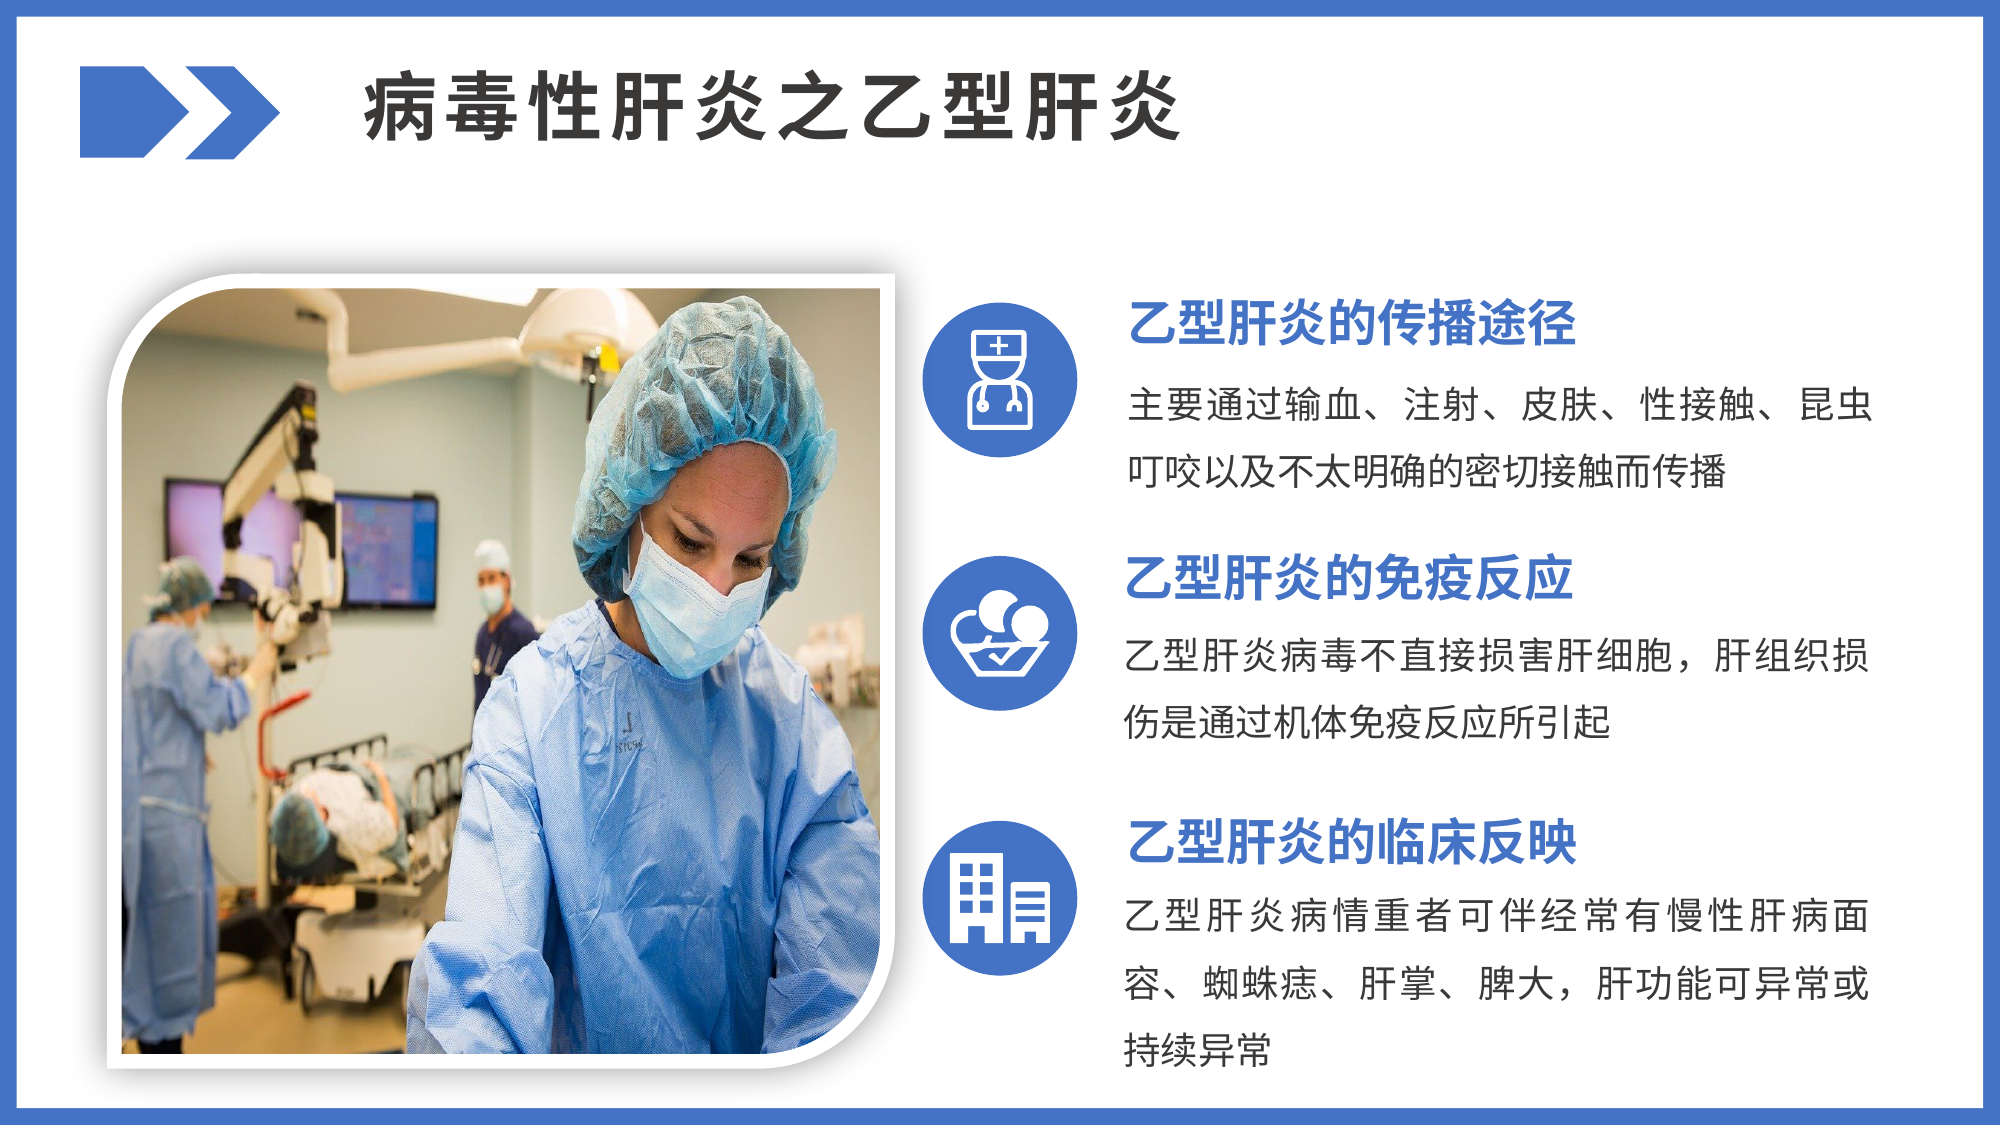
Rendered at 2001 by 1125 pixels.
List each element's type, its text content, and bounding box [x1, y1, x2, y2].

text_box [923, 303, 1077, 457]
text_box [923, 821, 1077, 975]
text_box 病毒性肝炎之乙型肝炎 [347, 52, 1286, 157]
picture [114, 280, 888, 1062]
text_box 乙型肝炎的临床反映 [1112, 773, 1707, 878]
text_box 乙型肝炎病毒不直接损害肝细胞，肝组织损伤是通过机体免疫反应所引起 [1108, 601, 1886, 752]
text_box 乙型肝炎的免疫反应 [1109, 508, 1704, 614]
text_box 乙型肝炎病情重者可伴经常有慢性肝病面容、蜘蛛痣、肝掌、脾大，肝功能可异常或持续异常 [1108, 862, 1886, 1080]
text_box 乙型肝炎的传播途径 [1112, 254, 1708, 359]
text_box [923, 556, 1077, 710]
text_box 主要通过输血、注射、皮肤、性接触、昆虫叮咬以及不太明确的密切接触而传播 [1112, 350, 1890, 501]
